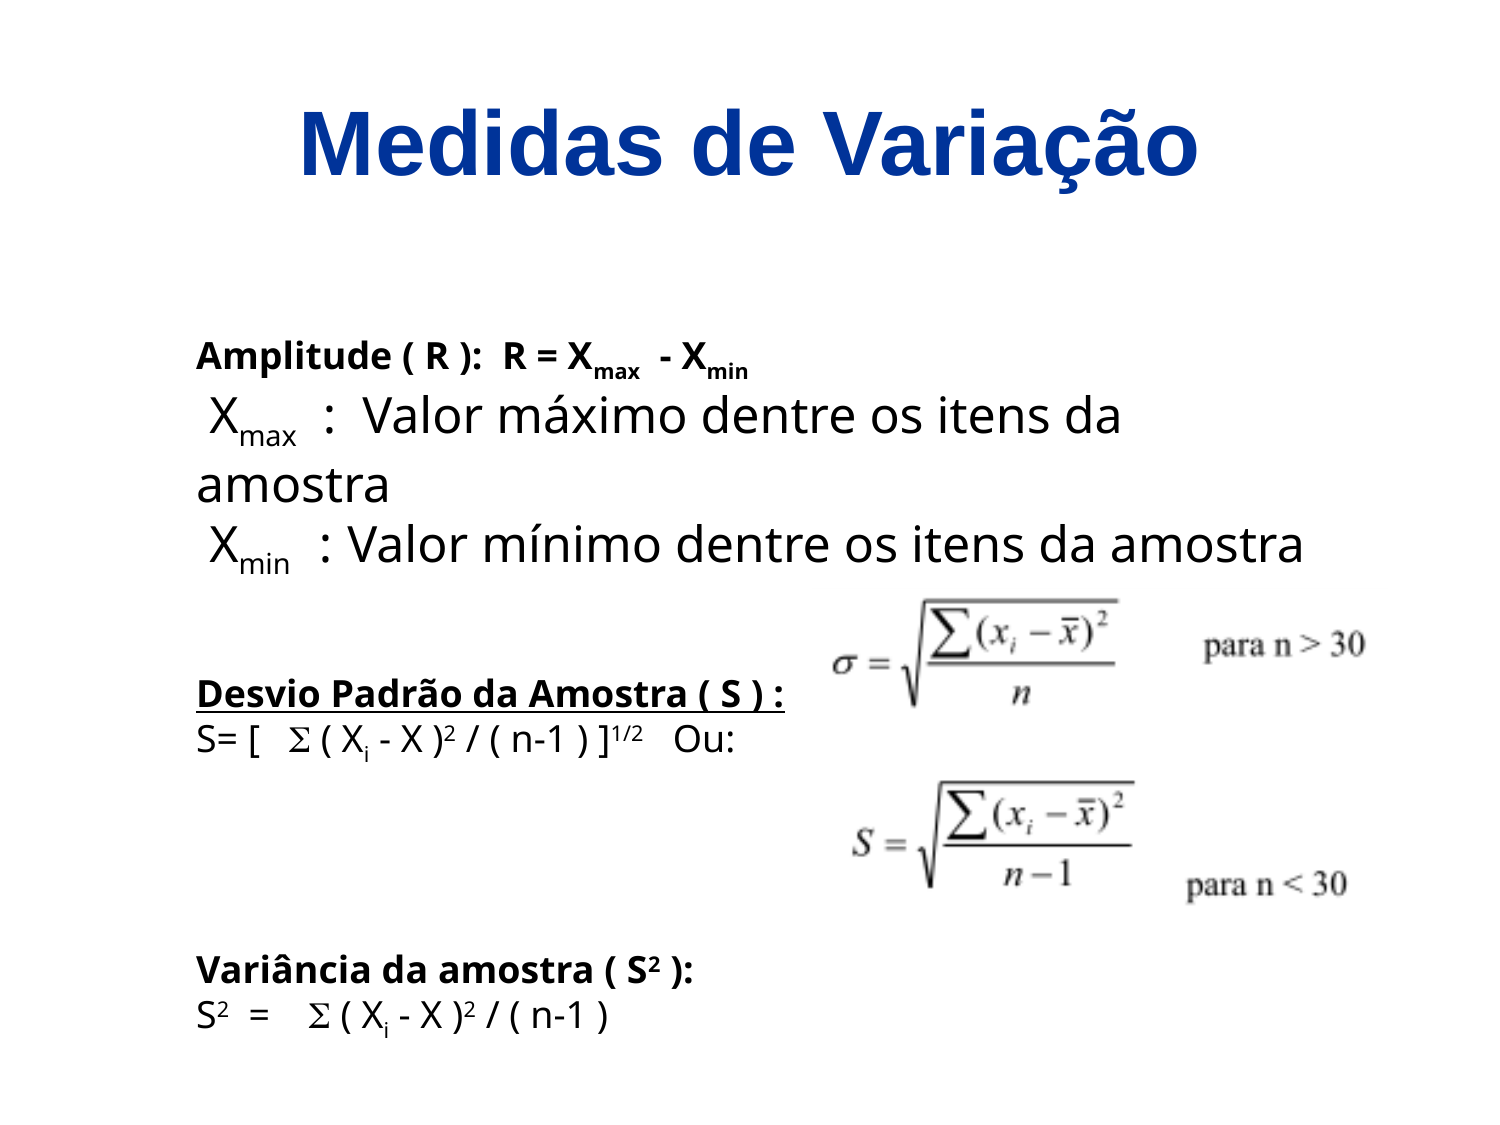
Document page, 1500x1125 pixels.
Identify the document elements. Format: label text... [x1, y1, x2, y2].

title Medidas de Variação [75, 45, 1425, 233]
text_box Amplitude ( R ): R = Xmax - Xmin Xmax : Valor máximo dentre os itens da amostra Xmin : Valor mínimo dentre os itens da amostra Desvio Padrão da Amostra ( S ) : S= [  ( Xi - X )2 / ( n-1 ) ]1/2 Ou: Variância da amostra ( S2 ): S2 =  ( Xi - X )2 / ( n-1 ) [187, 324, 1315, 1051]
picture [812, 587, 1388, 913]
